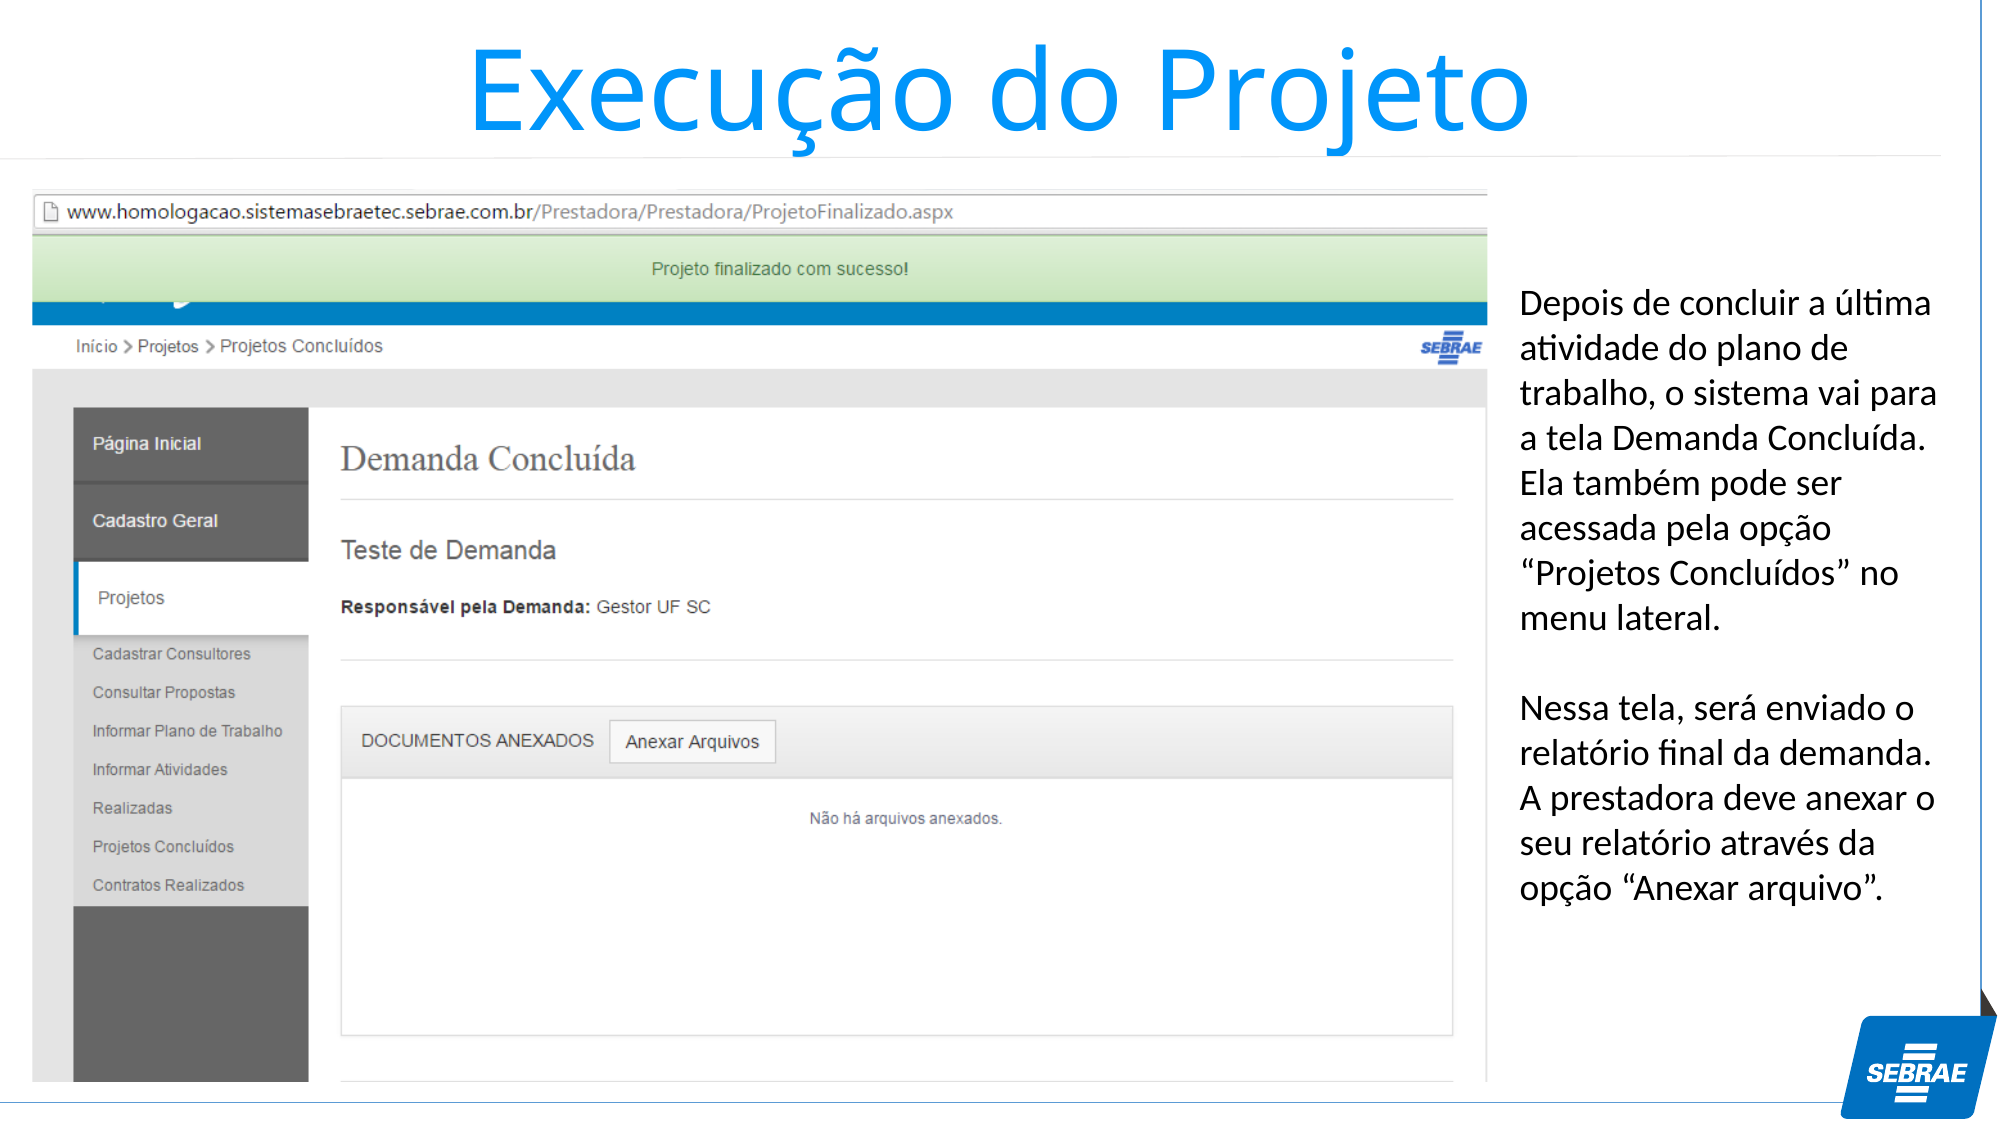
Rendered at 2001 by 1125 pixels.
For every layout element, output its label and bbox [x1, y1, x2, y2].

text_box [0, 155, 1941, 159]
picture [32, 326, 1488, 1082]
picture [32, 189, 1488, 308]
text_box [0, 0, 1998, 1119]
